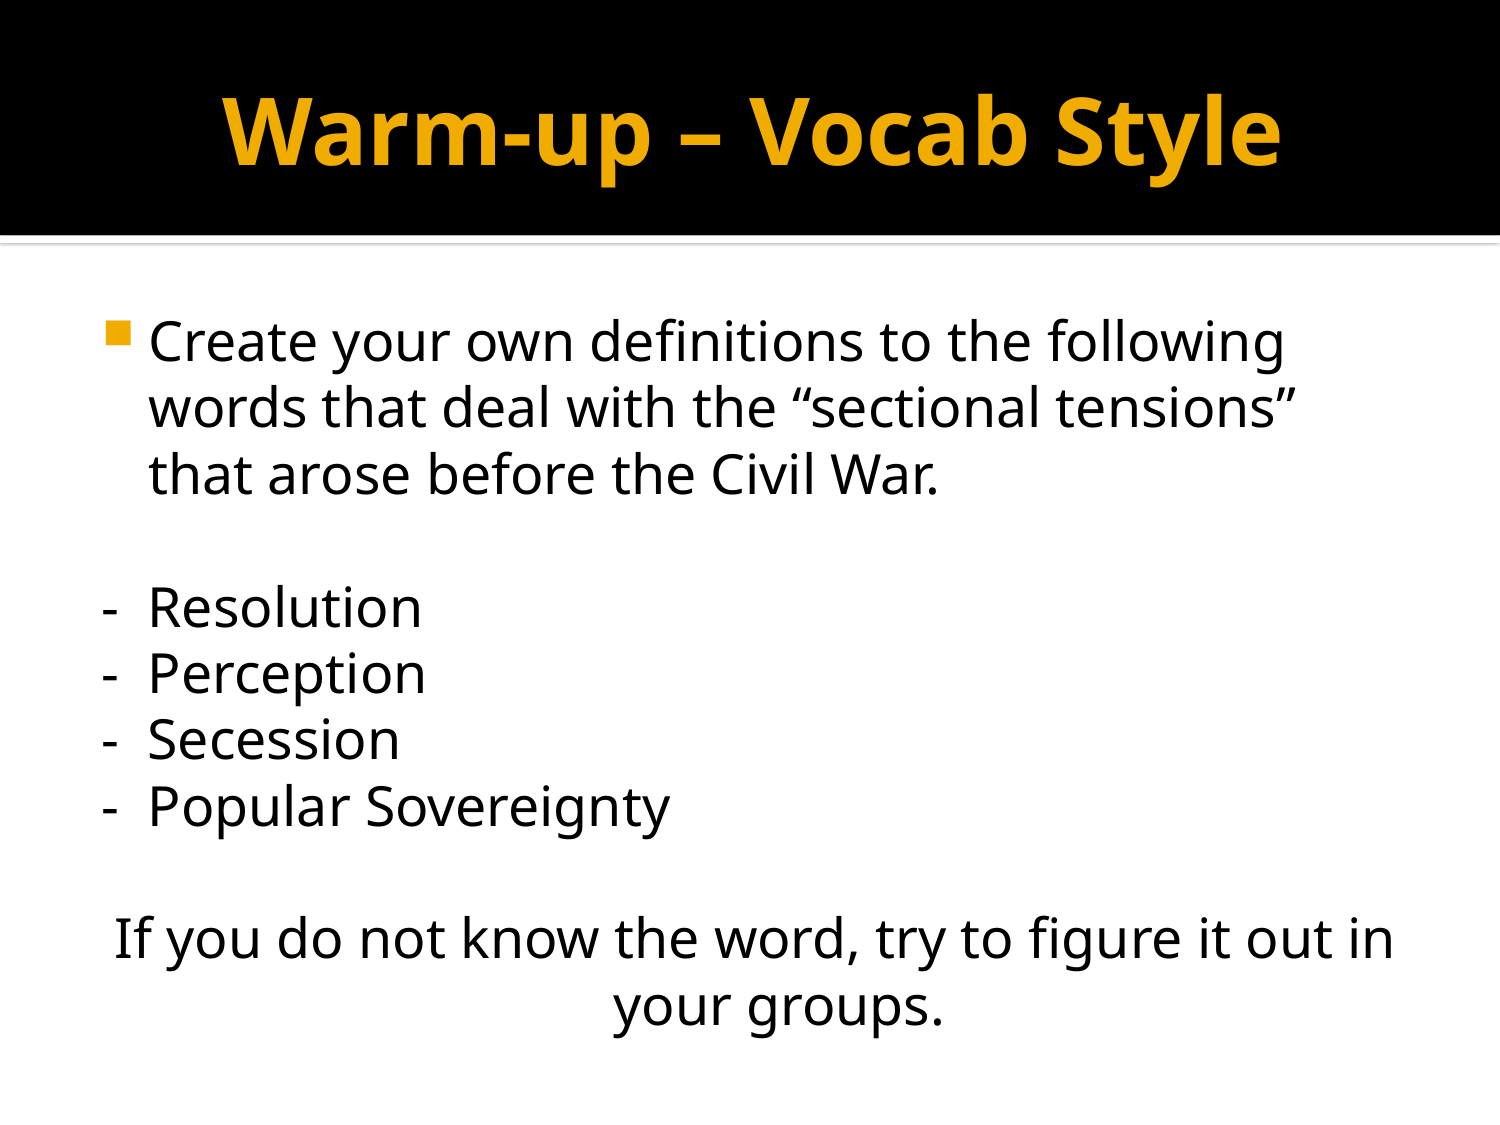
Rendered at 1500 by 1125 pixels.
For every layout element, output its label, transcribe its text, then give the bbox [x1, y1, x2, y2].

list Create your own definitions to the following words that deal with the “sectional tensions” that arose before the Civil War. - Resolution - Perception - Secession - Popular Sovereignty If you do not know the word, try to figure it out in your groups. [75, 291, 1425, 1050]
title Warm-up – Vocab Style [75, 25, 1425, 231]
